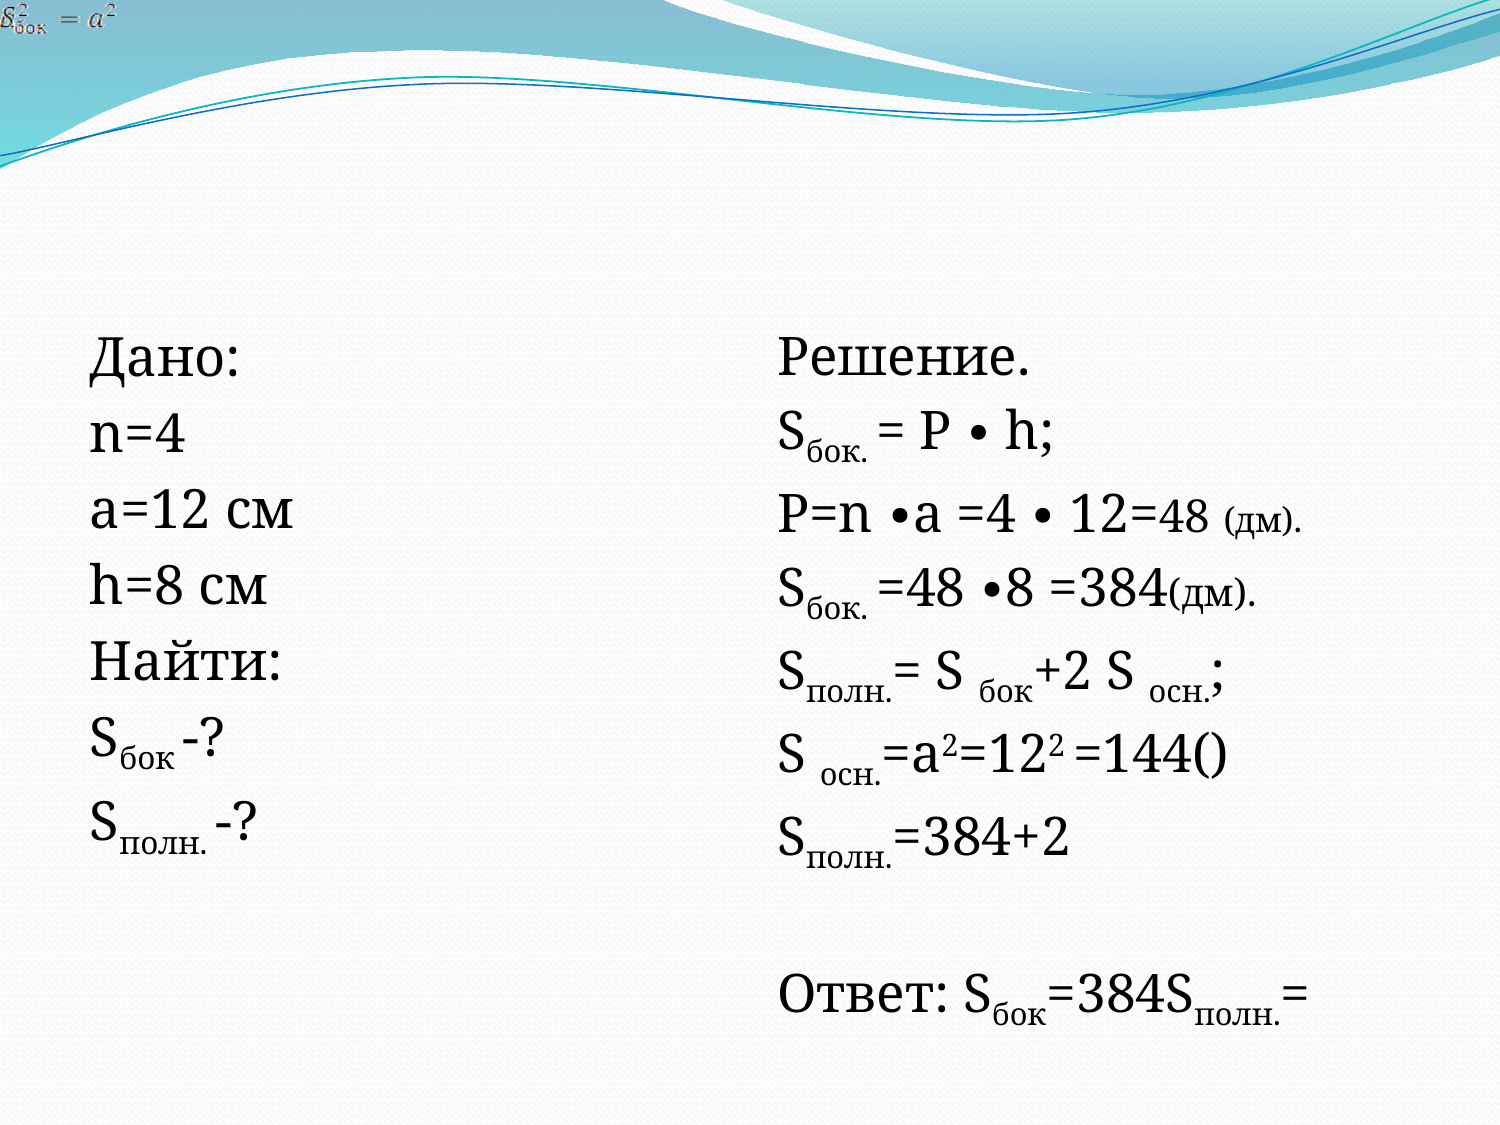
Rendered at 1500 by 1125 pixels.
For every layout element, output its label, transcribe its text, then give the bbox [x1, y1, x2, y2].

list Решение. Sбок. = P ∙ h; P=n ∙a =4 ∙ 12=48 (дм). Sбок. =48 ∙8 =384(дм). Sполн.= S бок+2 S осн.; S осн.=a2=122 =144() Sполн.=384+2 Ответ: Sбок=384Sполн.= [762, 314, 1425, 1043]
list Дано: n=4 a=12 см h=8 см Найти: Sбок -? Sполн. -? [75, 314, 738, 1043]
picture [0, 0, 118, 40]
